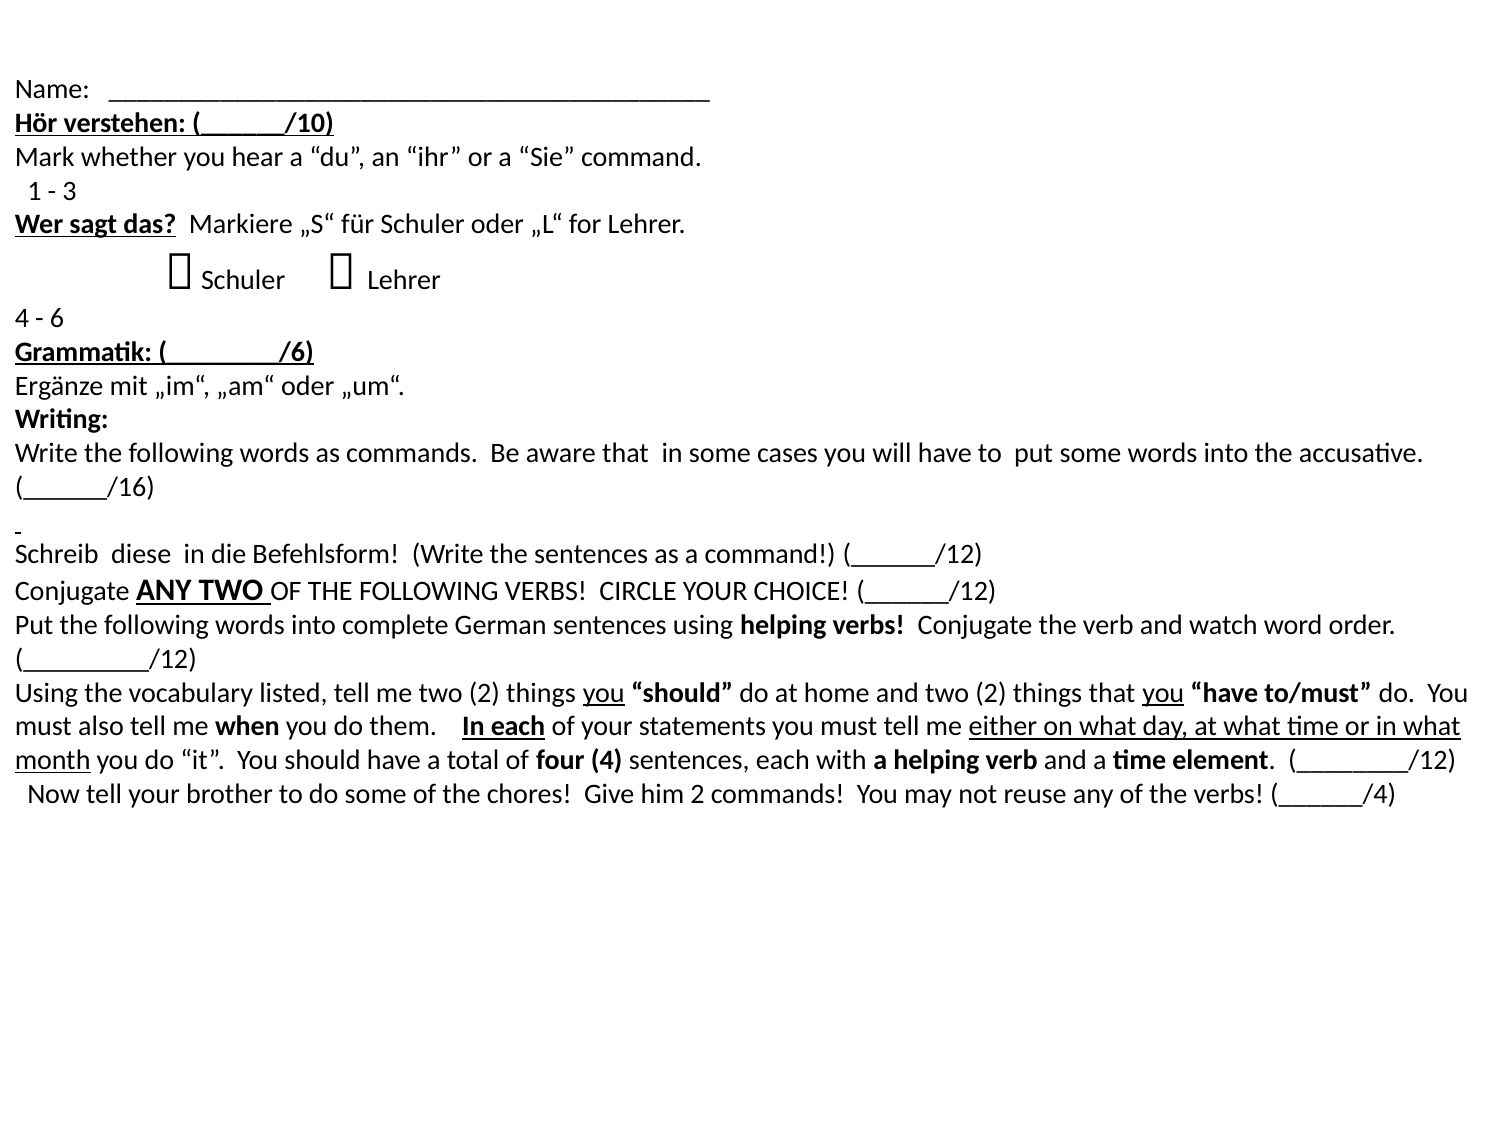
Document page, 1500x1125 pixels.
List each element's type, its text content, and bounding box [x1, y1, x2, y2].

text_box Name: ___________________________________________ Hör verstehen: (______/10) Mark whether you hear a “du”, an “ihr” or a “Sie” command. 1 - 3 Wer sagt das? Markiere „S“ für Schuler oder „L“ for Lehrer.  Schuler  Lehrer 4 - 6 Grammatik: (________/6) Ergänze mit „im“, „am“ oder „um“. Writing: Write the following words as commands. Be aware that in some cases you will have to put some words into the accusative. (______/16) Schreib diese in die Befehlsform! (Write the sentences as a command!) (______/12) Conjugate ANY TWO OF THE FOLLOWING VERBS! CIRCLE YOUR CHOICE! (______/12) Put the following words into complete German sentences using helping verbs! Conjugate the verb and watch word order. (_________/12) Using the vocabulary listed, tell me two (2) things you “should” do at home and two (2) things that you “have to/must” do. You must also tell me when you do them. In each of your statements you must tell me either on what day, at what time or in what month you do “it”. You should have a total of four (4) sentences, each with a helping verb and a time element. (________/12) Now tell your brother to do some of the chores! Give him 2 commands! You may not reuse any of the verbs! (______/4) [0, 63, 1500, 817]
